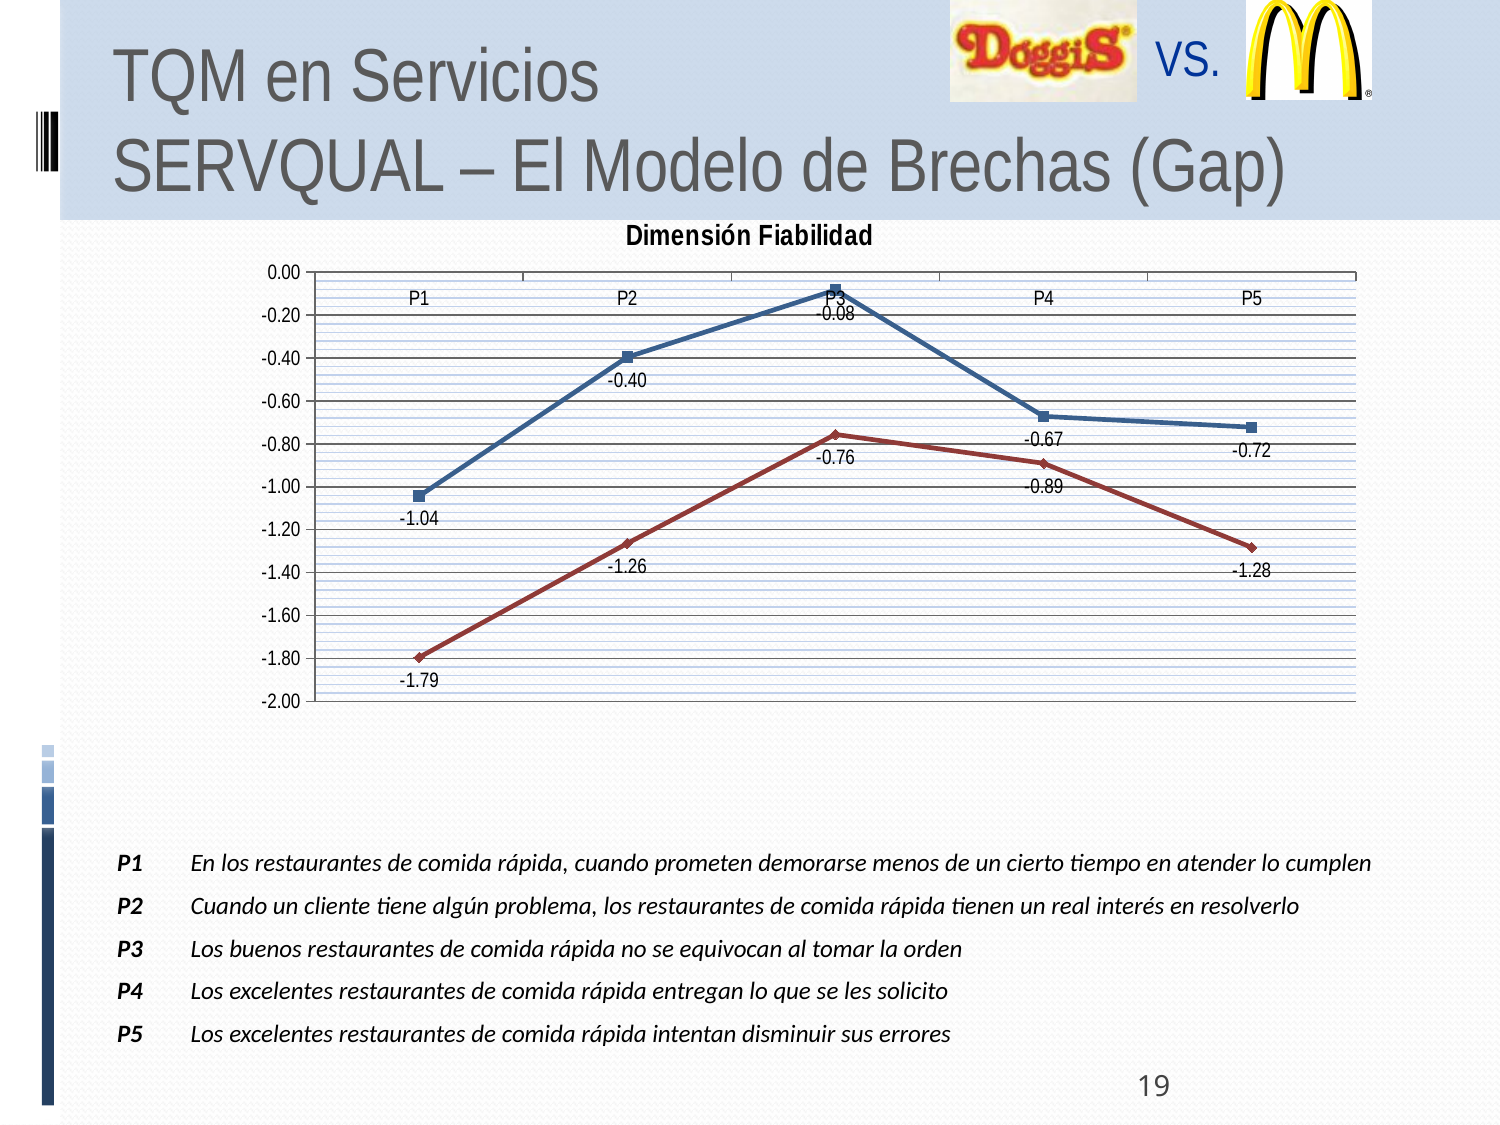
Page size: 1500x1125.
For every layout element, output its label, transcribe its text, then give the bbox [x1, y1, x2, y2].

title TQM en Servicios SERVQUAL – El Modelo de Brechas (Gap) [111, 18, 1436, 207]
table_cell -1,0 [1239, 18, 1379, 112]
chart [105, 187, 1395, 821]
table_cell -1,0 [1395, 190, 1400, 207]
picture [950, 0, 1137, 102]
text_box [953, 102, 1133, 106]
table_header P1 [70, 844, 190, 886]
slide_number 19 [1045, 1057, 1171, 1107]
picture [1245, 0, 1373, 101]
table_cell Los excelentes restaurantes de comida rápida intentan disminuir sus errores [190, 1015, 1441, 1057]
table_cell Los excelentes restaurantes de comida rápida entregan lo que se les solicito [190, 972, 1441, 1015]
table_cell P4 [70, 972, 190, 1015]
text_box VS. [1143, 19, 1237, 94]
text_box [1248, 101, 1370, 105]
table_cell -1,0 [944, 18, 1142, 113]
table_cell P2 [70, 886, 190, 929]
table_cell Los buenos restaurantes de comida rápida no se equivocan al tomar la orden [190, 929, 1441, 972]
table_cell P3 [70, 929, 190, 972]
table_cell Cuando un cliente tiene algún problema, los restaurantes de comida rápida tienen un real interés en resolverlo [190, 886, 1441, 929]
table_header En los restaurantes de comida rápida, cuando prometen demorarse menos de un cierto tiempo en atender lo cumplen [190, 844, 1441, 886]
table_cell P5 [70, 1015, 190, 1057]
